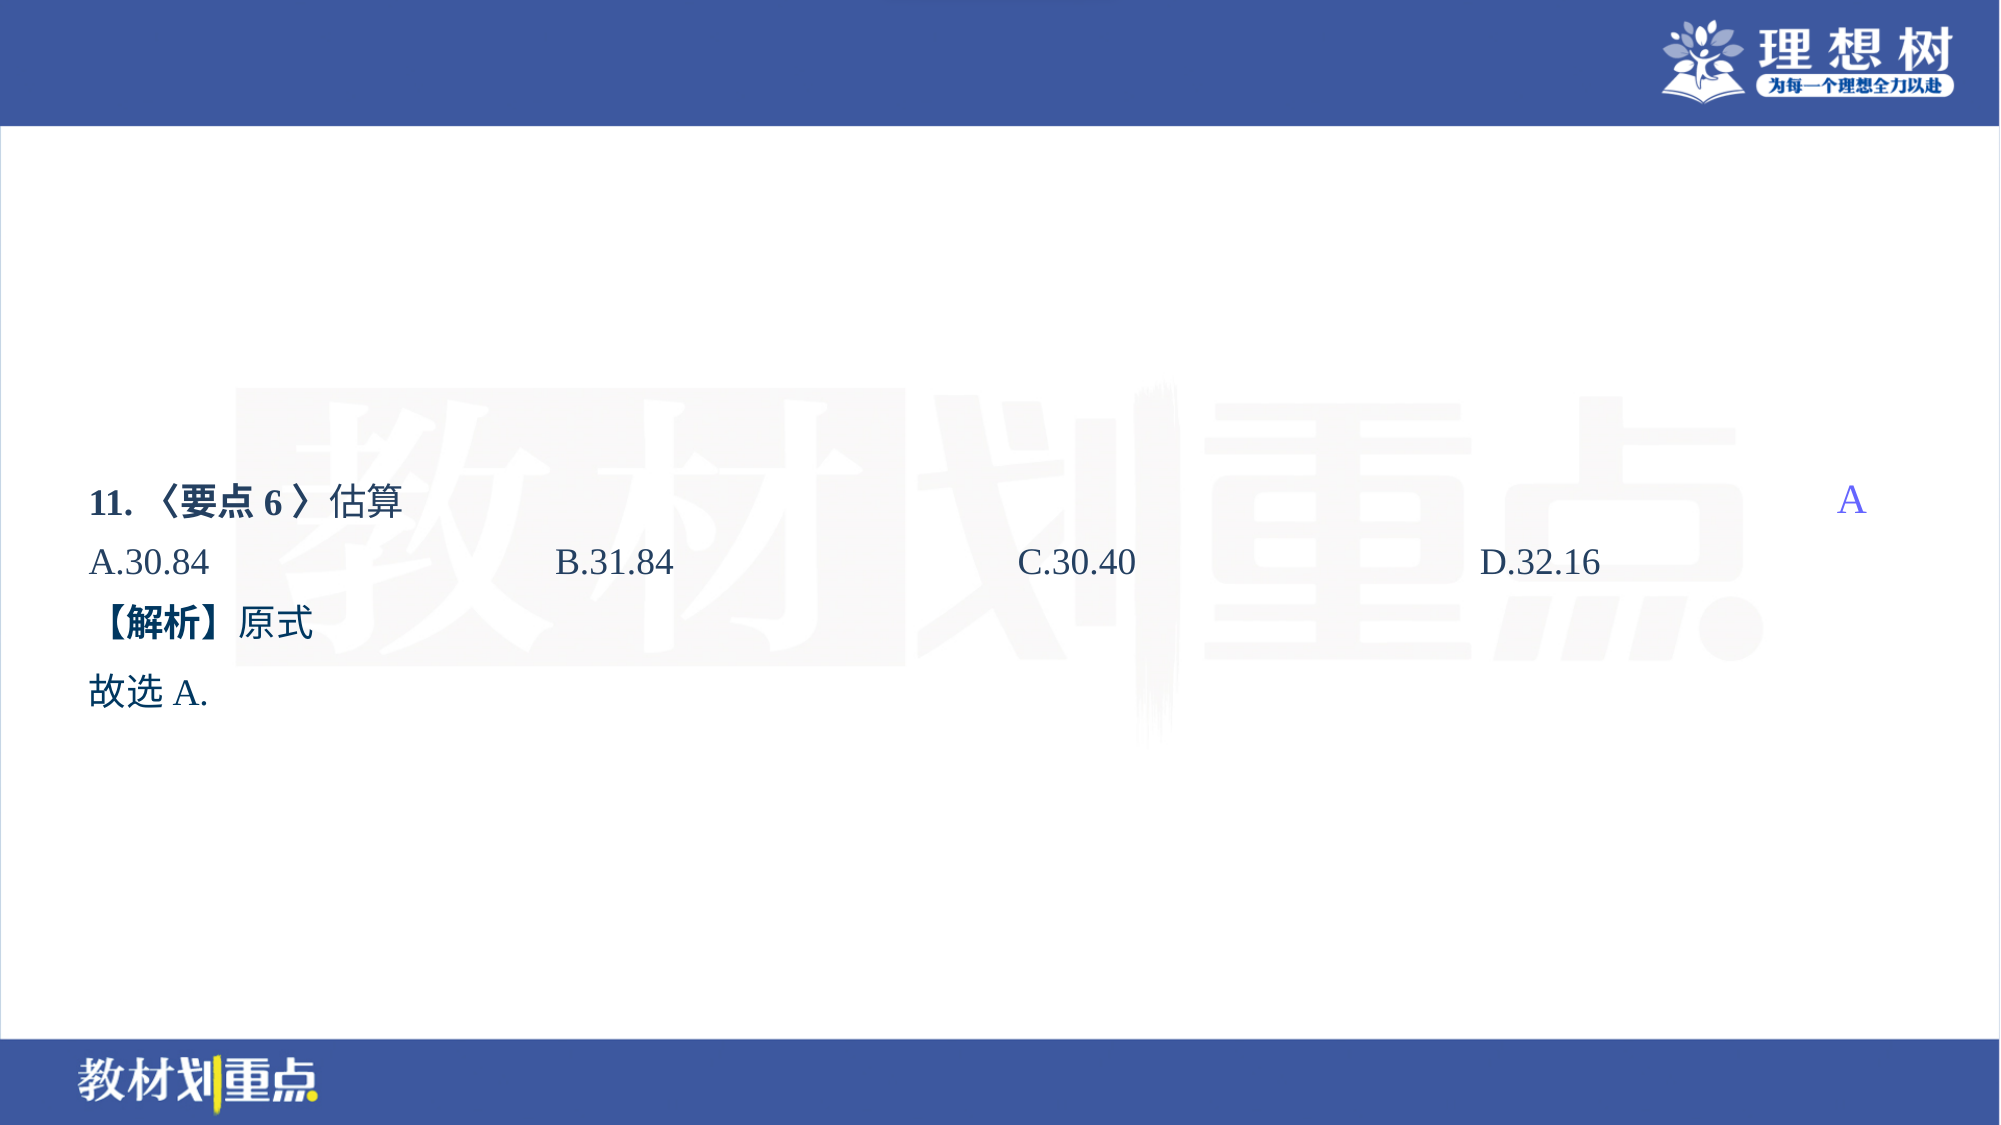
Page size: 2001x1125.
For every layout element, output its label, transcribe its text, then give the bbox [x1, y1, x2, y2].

text_box A.30.84 B.31.84 C.30.40 D.32.16 [88, 515, 1911, 575]
text_box A [1821, 470, 1883, 515]
picture [0, 0, 2000, 1125]
